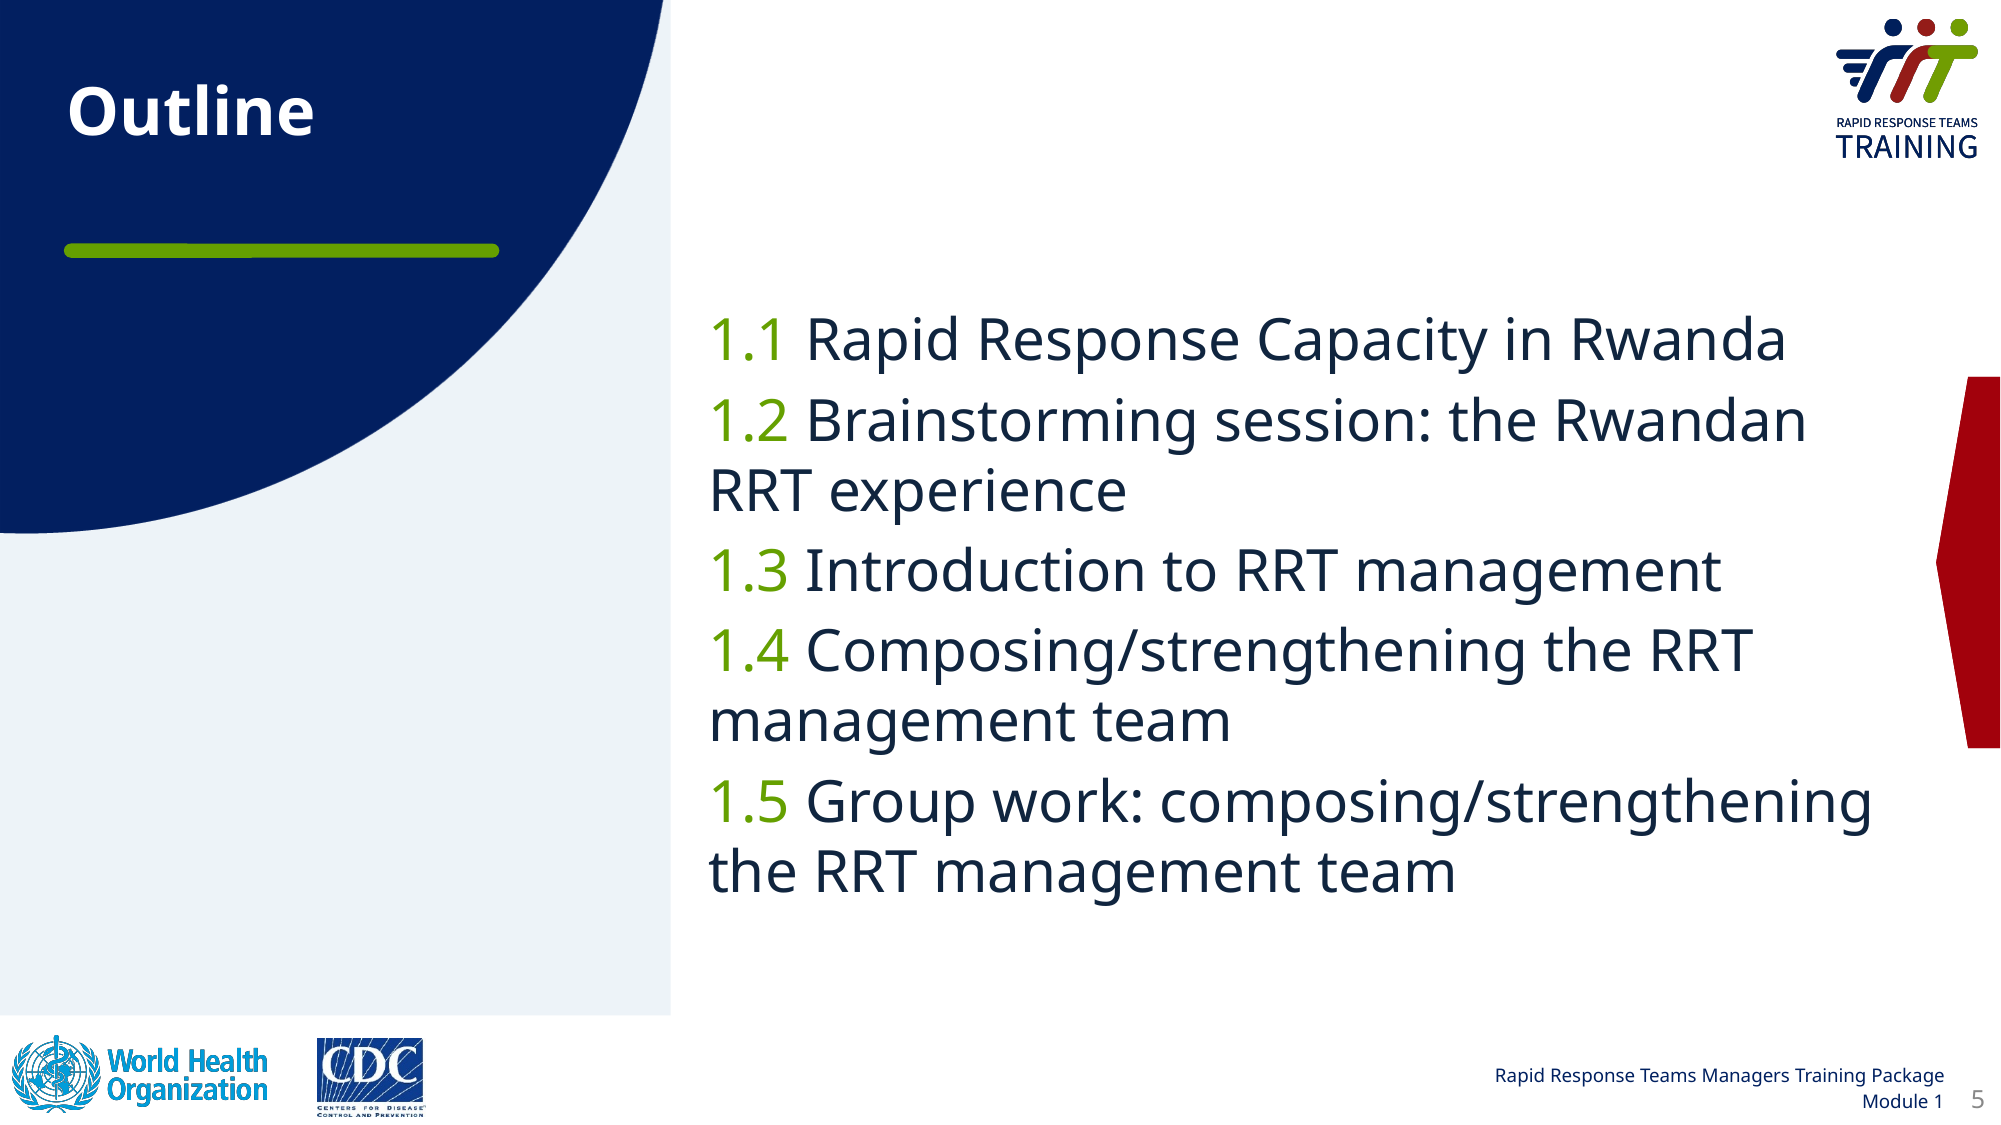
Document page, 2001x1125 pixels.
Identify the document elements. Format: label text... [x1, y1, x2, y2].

picture [0, 0, 670, 538]
picture [59, 1035, 267, 1113]
picture [40, 1062, 47, 1070]
text_box [1936, 376, 2000, 749]
picture [22, 1062, 26, 1077]
picture [46, 1056, 54, 1062]
text_box 5 [1557, 1075, 1993, 1121]
picture [24, 1054, 36, 1087]
picture [36, 1088, 78, 1105]
picture [12, 1035, 54, 1068]
text_box Outline [59, 61, 531, 157]
text_box 1.1 Rapid Response Capacity in Rwanda 1.2 Brainstorming session: the Rwandan RRT experience 1.3 Introduction to RRT management 1.4 Composing/strengthening the RRT management team 1.5 Group work: composing/strengthening the RRT management team [700, 294, 1937, 912]
picture [12, 1083, 48, 1113]
picture [1835, 19, 1978, 167]
picture [317, 1038, 426, 1117]
picture [71, 1053, 90, 1091]
picture [30, 1083, 37, 1091]
picture [34, 1054, 43, 1078]
picture [50, 1108, 62, 1113]
